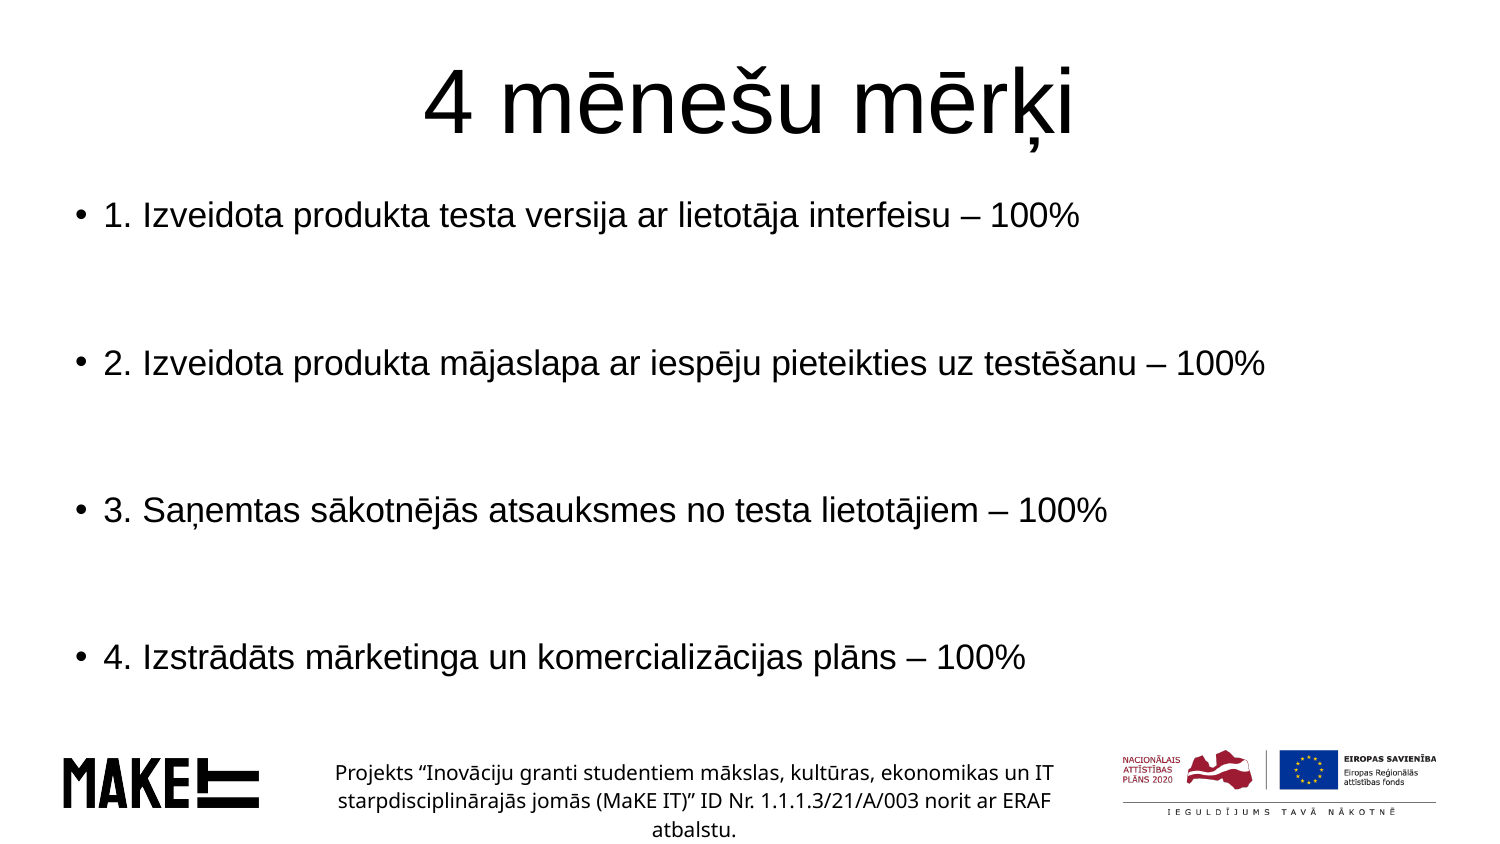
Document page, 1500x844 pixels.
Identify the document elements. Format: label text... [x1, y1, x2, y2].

title 4 mēnešu mērķi [75, 33, 1425, 175]
picture [63, 758, 259, 808]
text_box Par projektu īsumā [51, 53, 1449, 191]
text_box [51, 232, 1449, 749]
picture [1123, 750, 1436, 815]
list 1. Izveidota produkta testa versija ar lietotāja interfeisu – 100% 2. Izveidota produkta mājaslapa ar iespēju pieteikties uz testēšanu – 100% 3. Saņemtas sākotnējās atsauksmes no testa lietotājiem – 100% 4. Izstrādāts mārketinga un komercializācijas plāns – 100% [75, 197, 1425, 687]
